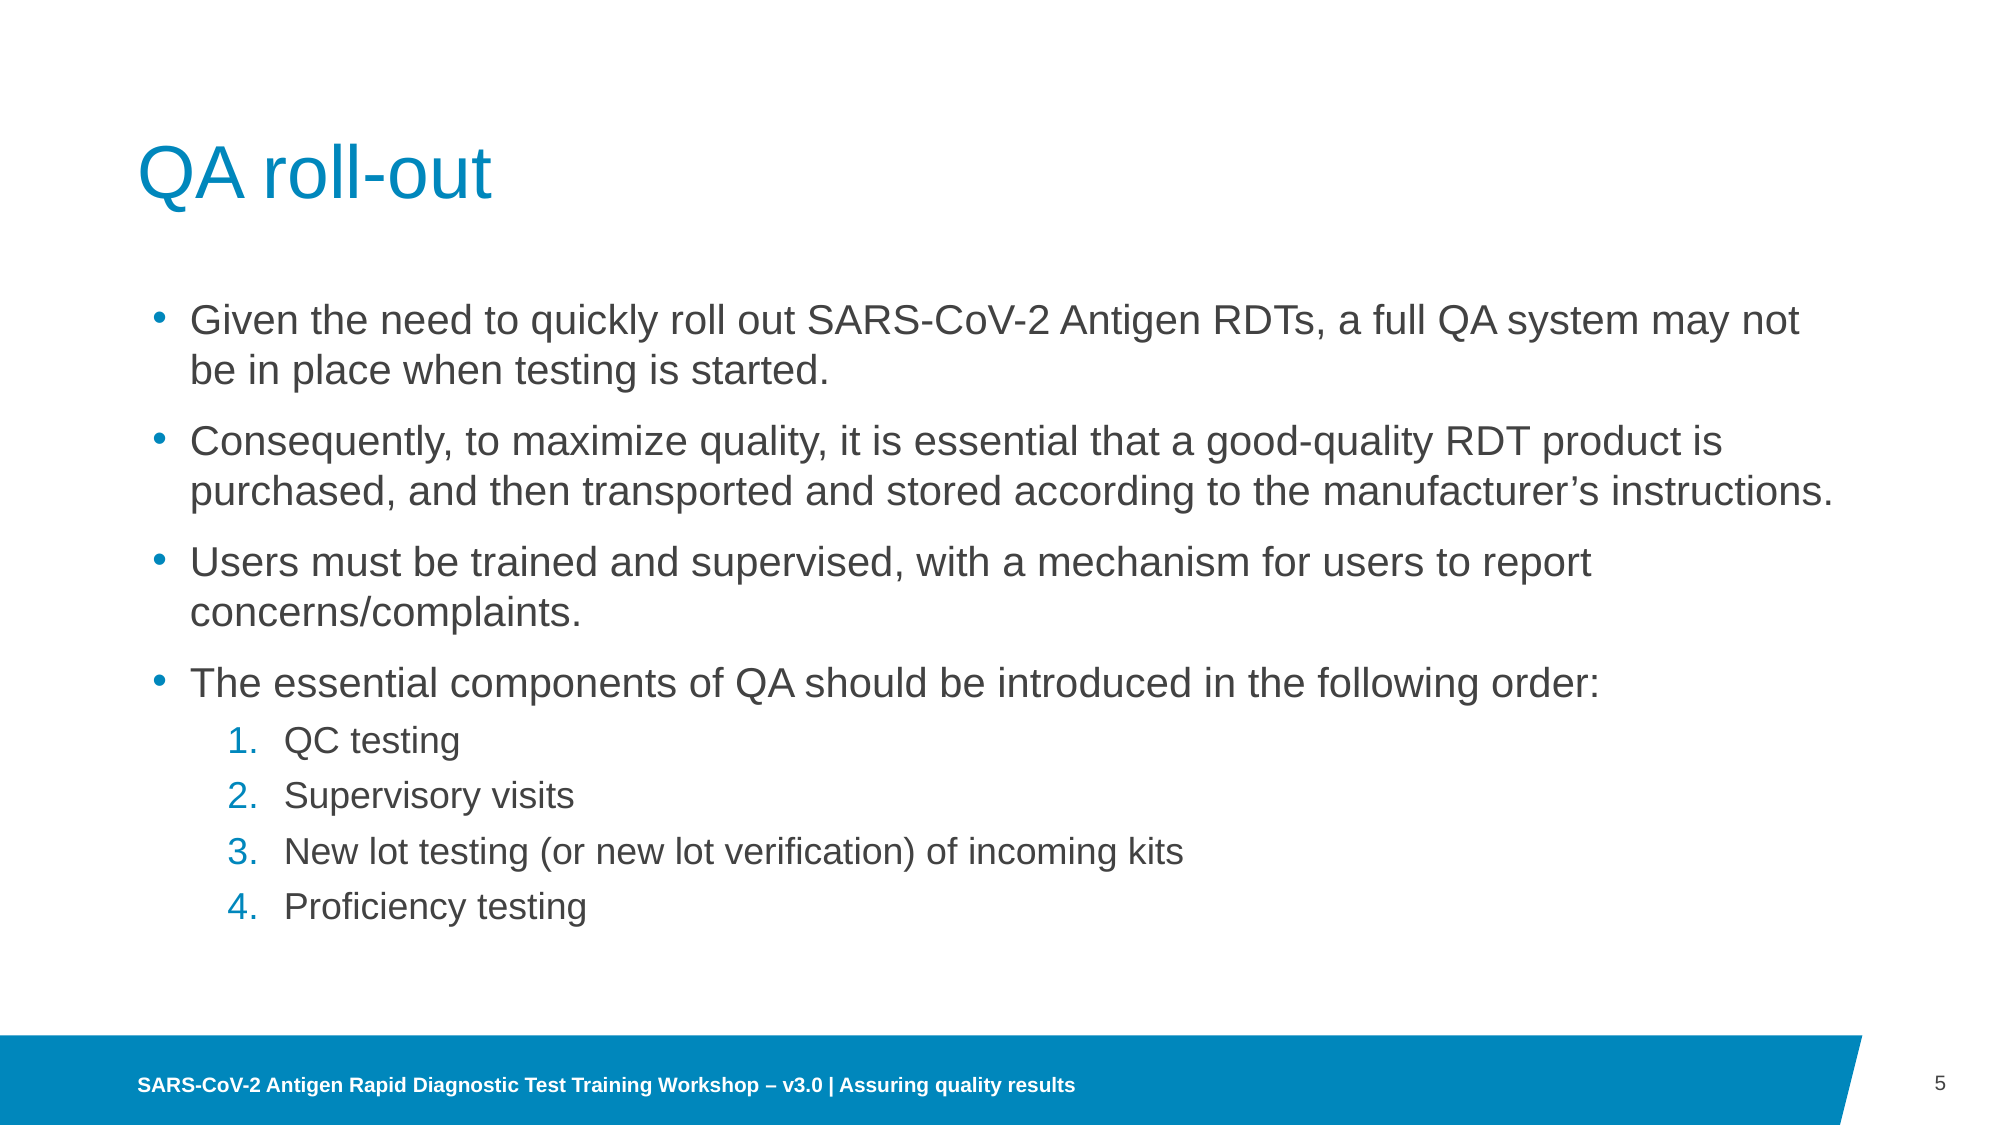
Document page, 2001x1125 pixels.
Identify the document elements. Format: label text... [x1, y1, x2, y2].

title QA roll-out [137, 59, 1863, 215]
list Given the need to quickly roll out SARS-CoV-2 Antigen RDTs, a full QA system may not be in place when testing is started. Consequently, to maximize quality, it is essential that a good-quality RDT product is purchased, and then transported and stored according to the manufacturer’s instructions. Users must be trained and supervised, with a mechanism for users to report concerns/complaints. The essential components of QA should be introduced in the following order: QC testing Supervisory visits New lot testing (or new lot verification) of incoming kits Proficiency testing [137, 284, 1863, 1014]
footer SARS-CoV-2 Antigen Rapid Diagnostic Test Training Workshop – v3.0 | Assuring quality results [137, 1042, 1338, 1125]
slide_number 5 [1862, 1035, 1947, 1125]
